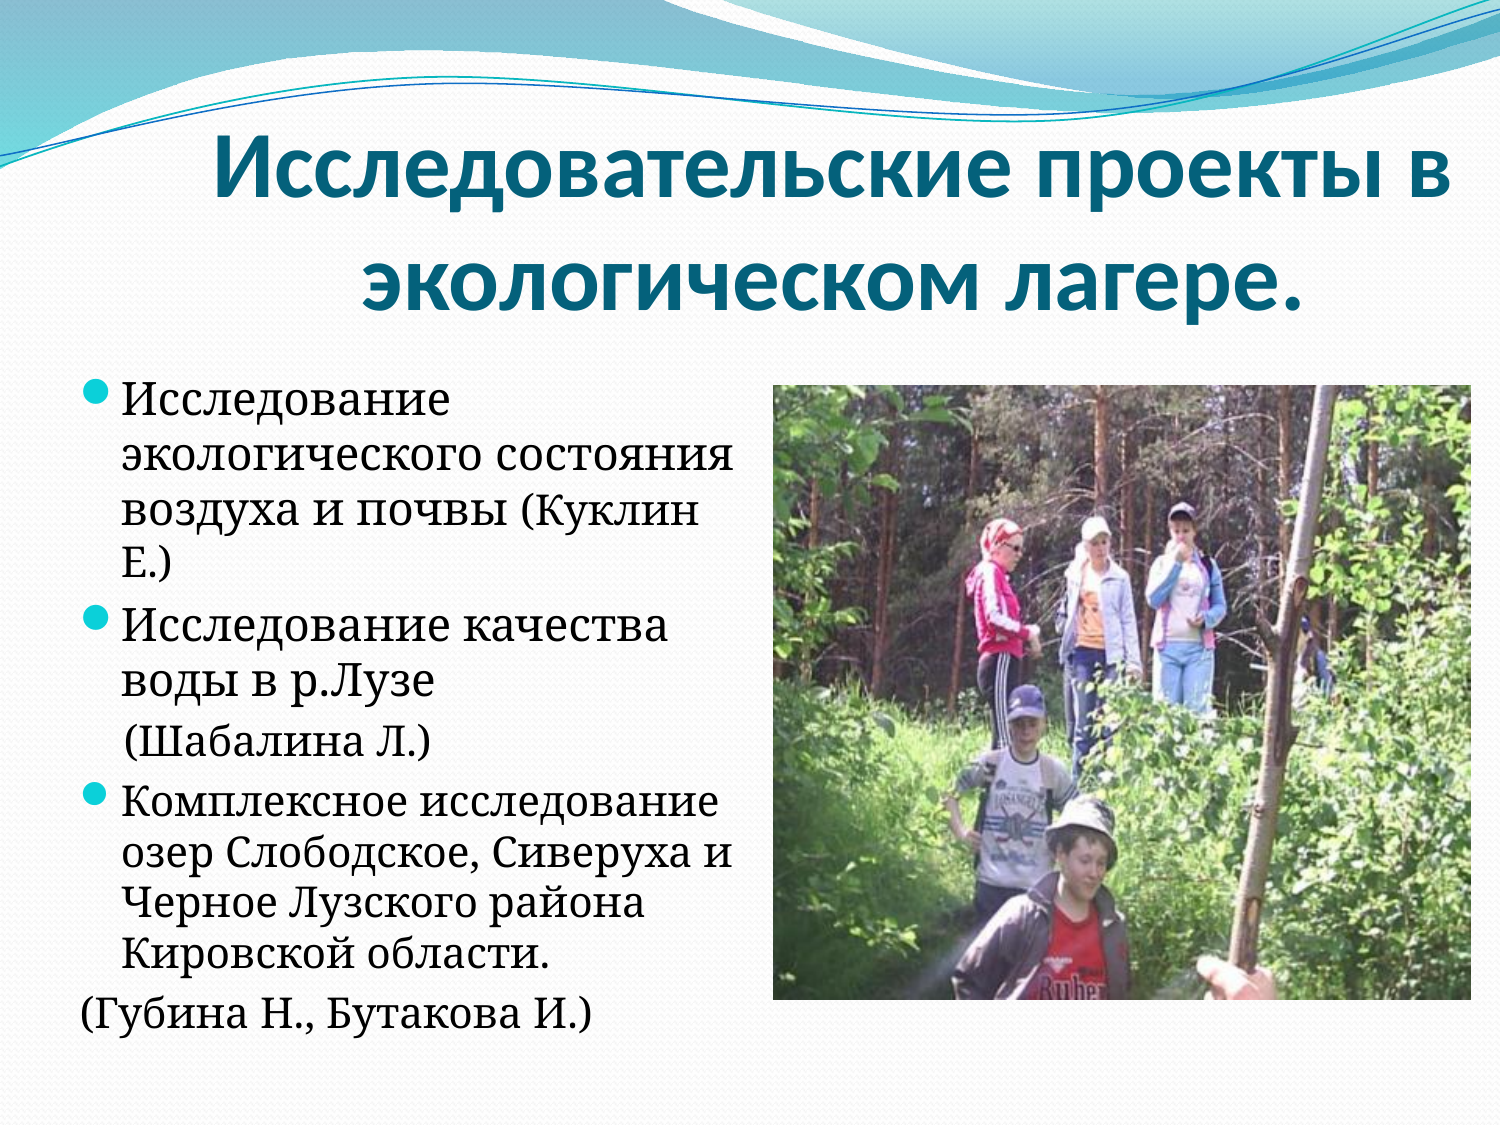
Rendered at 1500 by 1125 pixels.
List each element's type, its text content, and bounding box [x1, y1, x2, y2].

picture [773, 385, 1471, 1000]
title Исследовательские проекты в экологическом лагере. [194, 90, 1474, 330]
list Исследование экологического состояния воздуха и почвы (Куклин Е.) Исследование качества воды в р.Лузе (Шабалина Л.) Комплексное исследование озер Слободское, Сиверуха и Черное Лузского района Кировской области. (Губина Н., Бутакова И.) [64, 361, 762, 1050]
